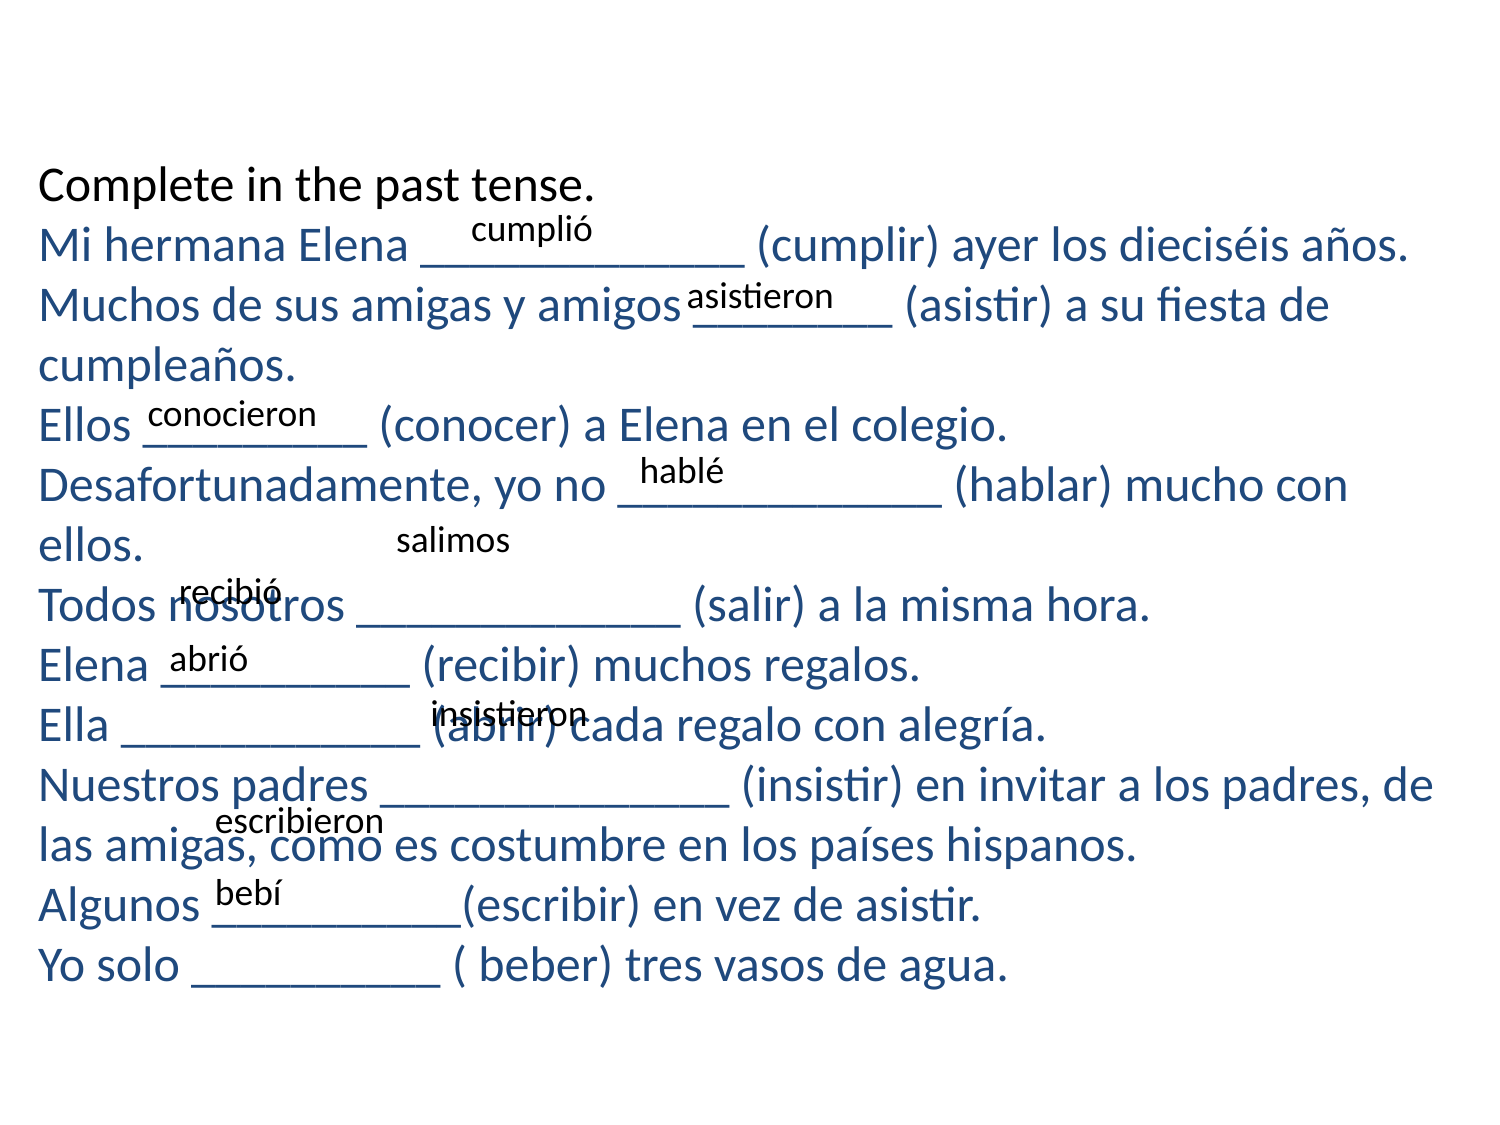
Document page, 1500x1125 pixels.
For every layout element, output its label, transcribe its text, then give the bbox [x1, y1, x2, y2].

text_box insistieron [415, 681, 674, 741]
text_box bebí [199, 860, 480, 921]
text_box escribieron [199, 788, 480, 849]
text_box conocieron [132, 381, 410, 441]
text_box Complete in the past tense. Mi hermana Elena _____________ (cumplir) ayer los dieciséis años. Muchos de sus amigas y amigos ________ (asistir) a su fiesta de cumpleaños. Ellos _________ (conocer) a Elena en el colegio. Desafortunadamente, yo no _____________ (hablar) mucho con ellos. Todos nosotros _____________ (salir) a la misma hora. Elena __________ (recibir) muchos regalos. Ella ____________ (abrir) cada regalo con alegría. Nuestros padres ______________ (insistir) en invitar a los padres, de las amigas, como es costumbre en los países hispanos. Algunos __________(escribir) en vez de asistir. Yo solo __________ ( beber) tres vasos de agua. [23, 143, 1482, 1059]
text_box cumplió [456, 196, 714, 257]
text_box salimos [381, 507, 639, 568]
text_box abrió [154, 626, 413, 687]
text_box hablé [624, 439, 883, 499]
text_box recibió [163, 559, 422, 620]
text_box asistieron [671, 263, 930, 324]
